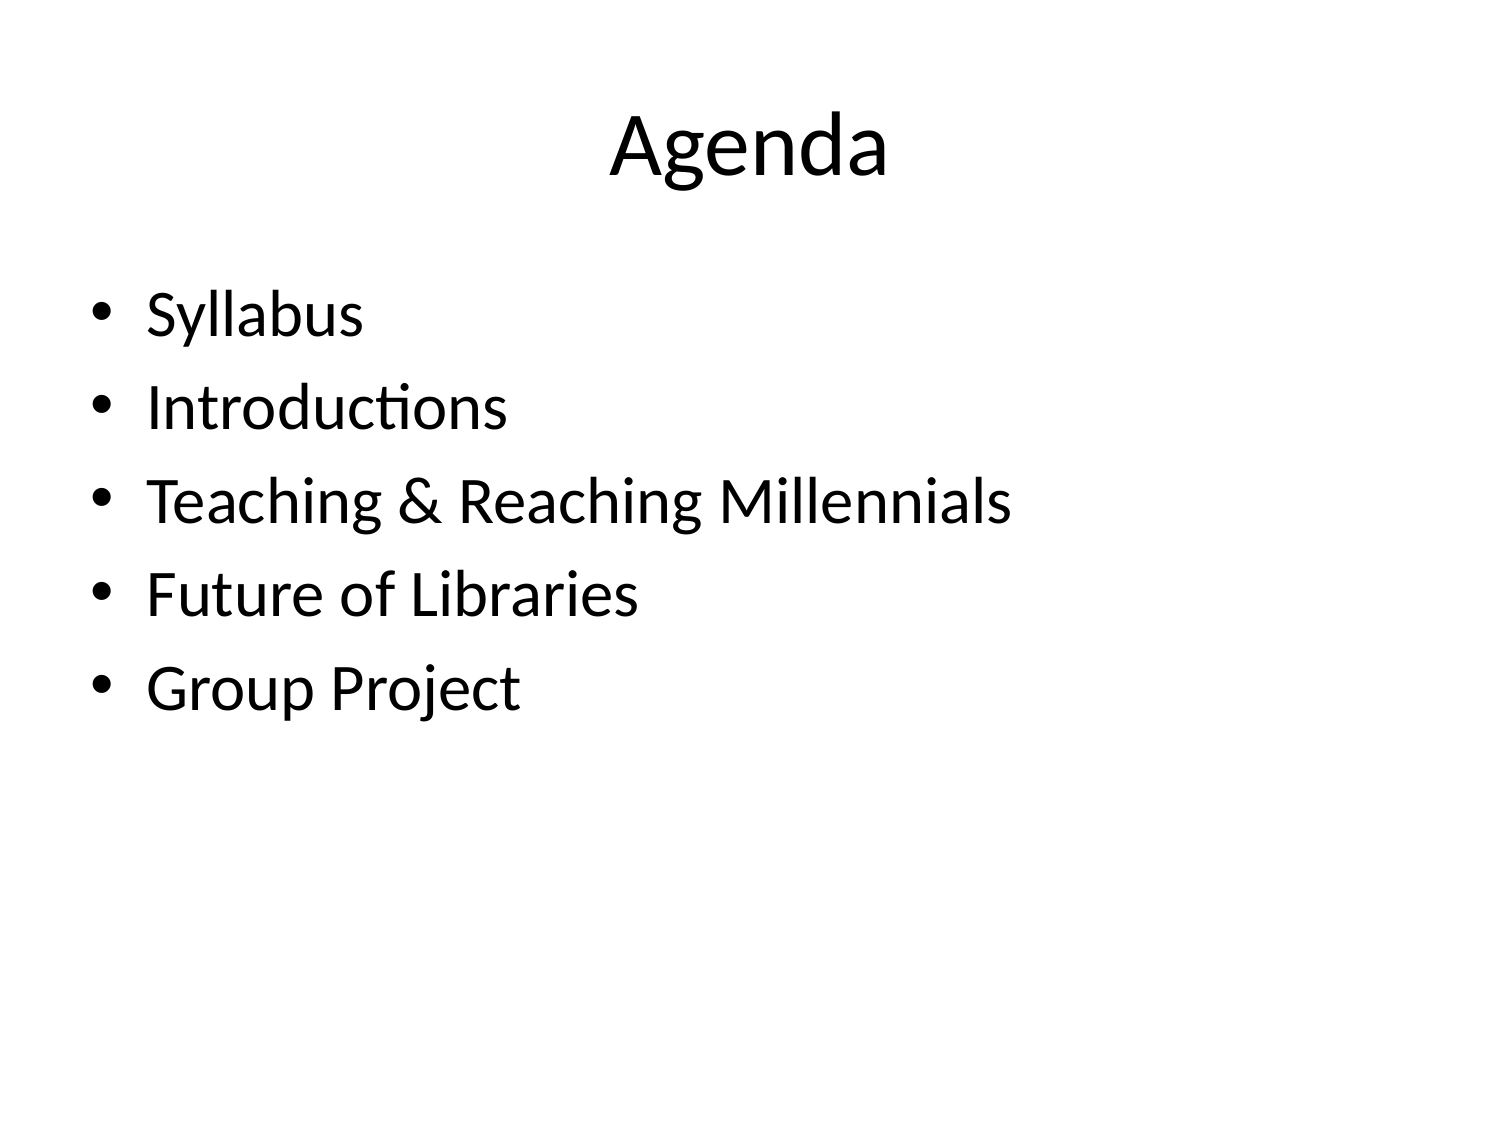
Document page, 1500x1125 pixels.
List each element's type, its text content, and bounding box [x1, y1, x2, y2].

title Agenda [75, 45, 1425, 233]
list Syllabus Introductions Teaching & Reaching Millennials Future of Libraries Group Project [75, 262, 1425, 1005]
